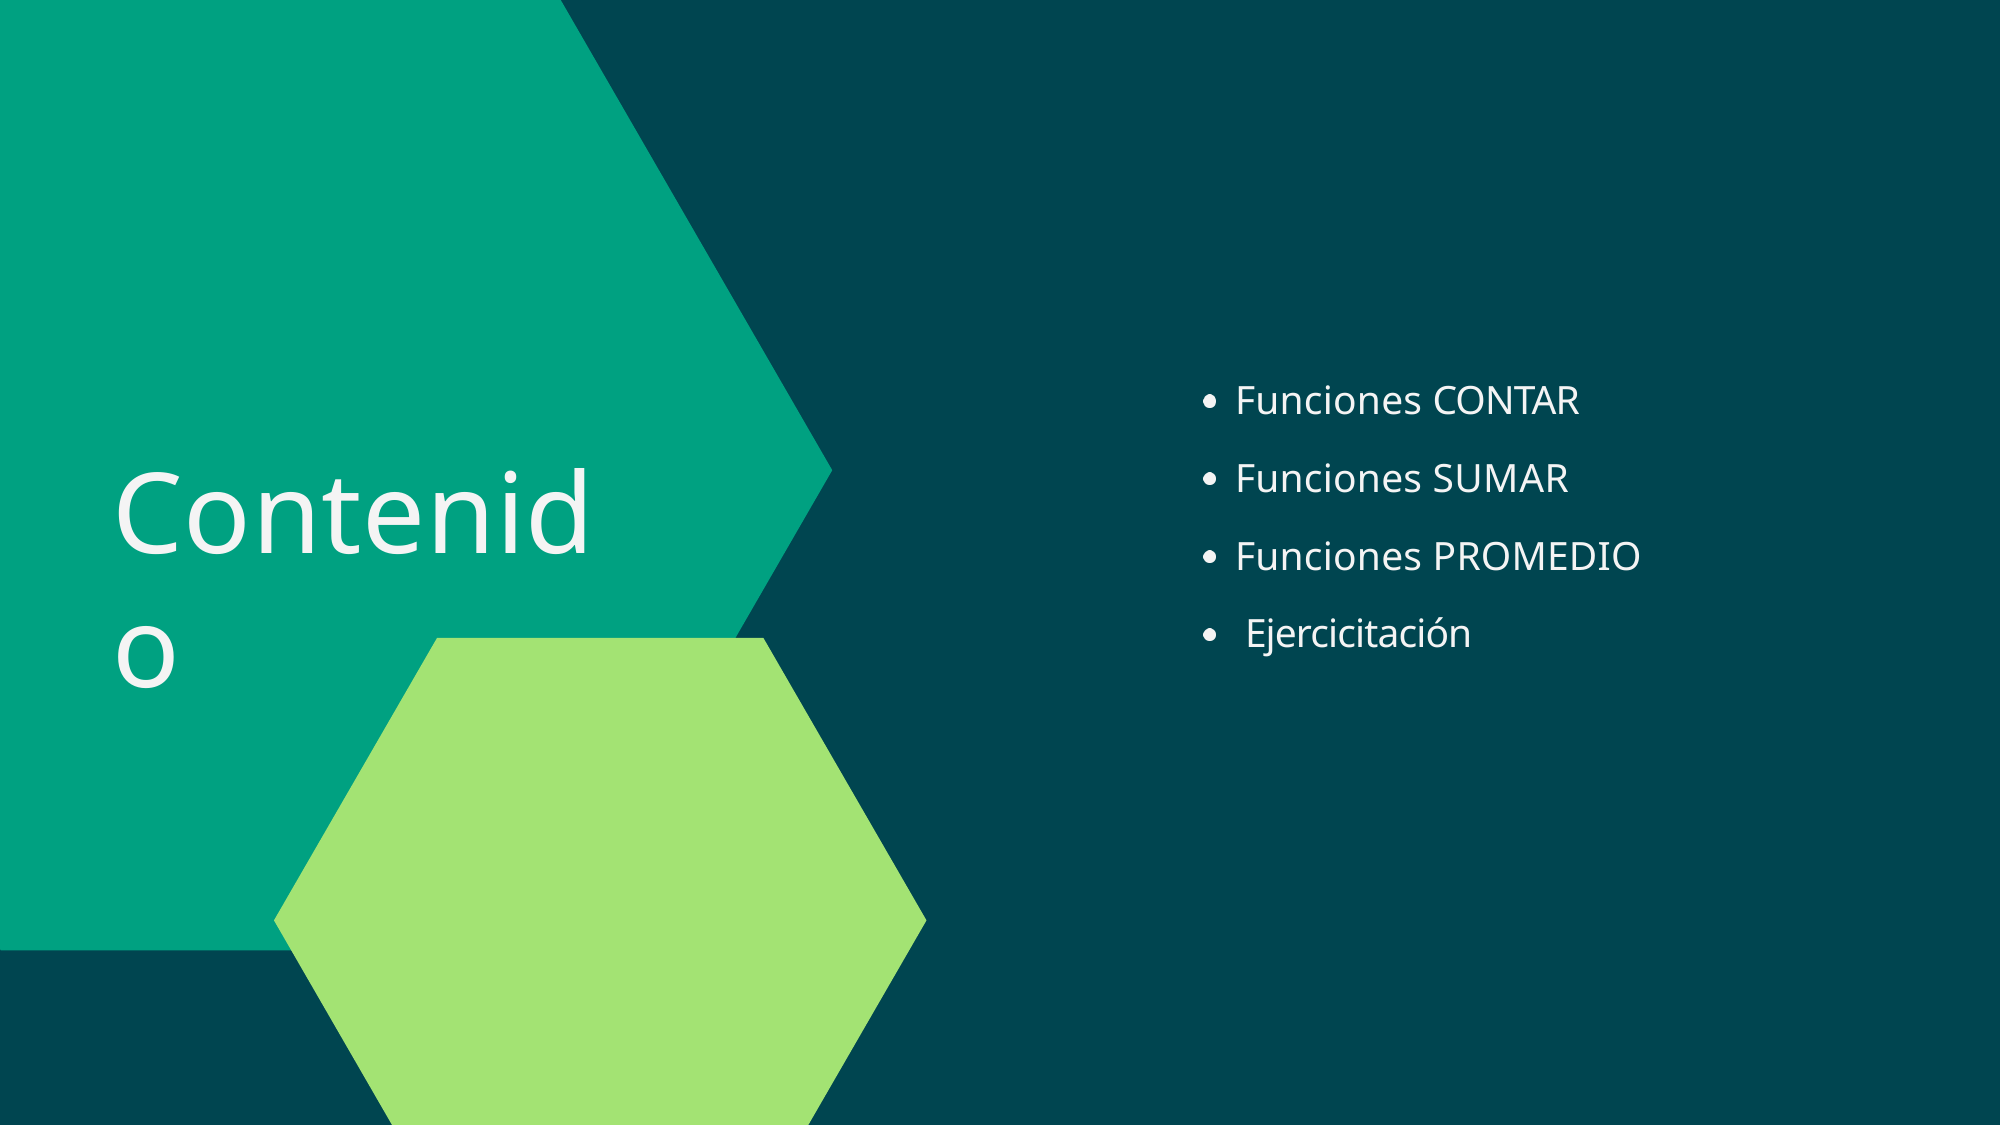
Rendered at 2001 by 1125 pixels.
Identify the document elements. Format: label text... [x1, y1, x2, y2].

picture [1202, 549, 1217, 564]
picture [1202, 394, 1217, 408]
picture [1202, 627, 1217, 642]
picture [1202, 471, 1217, 486]
title Funciones CONTAR Funciones SUMAR Funciones PROMEDIO Ejercicitación [407, 374, 1650, 656]
text_box Contenido [111, 439, 631, 710]
